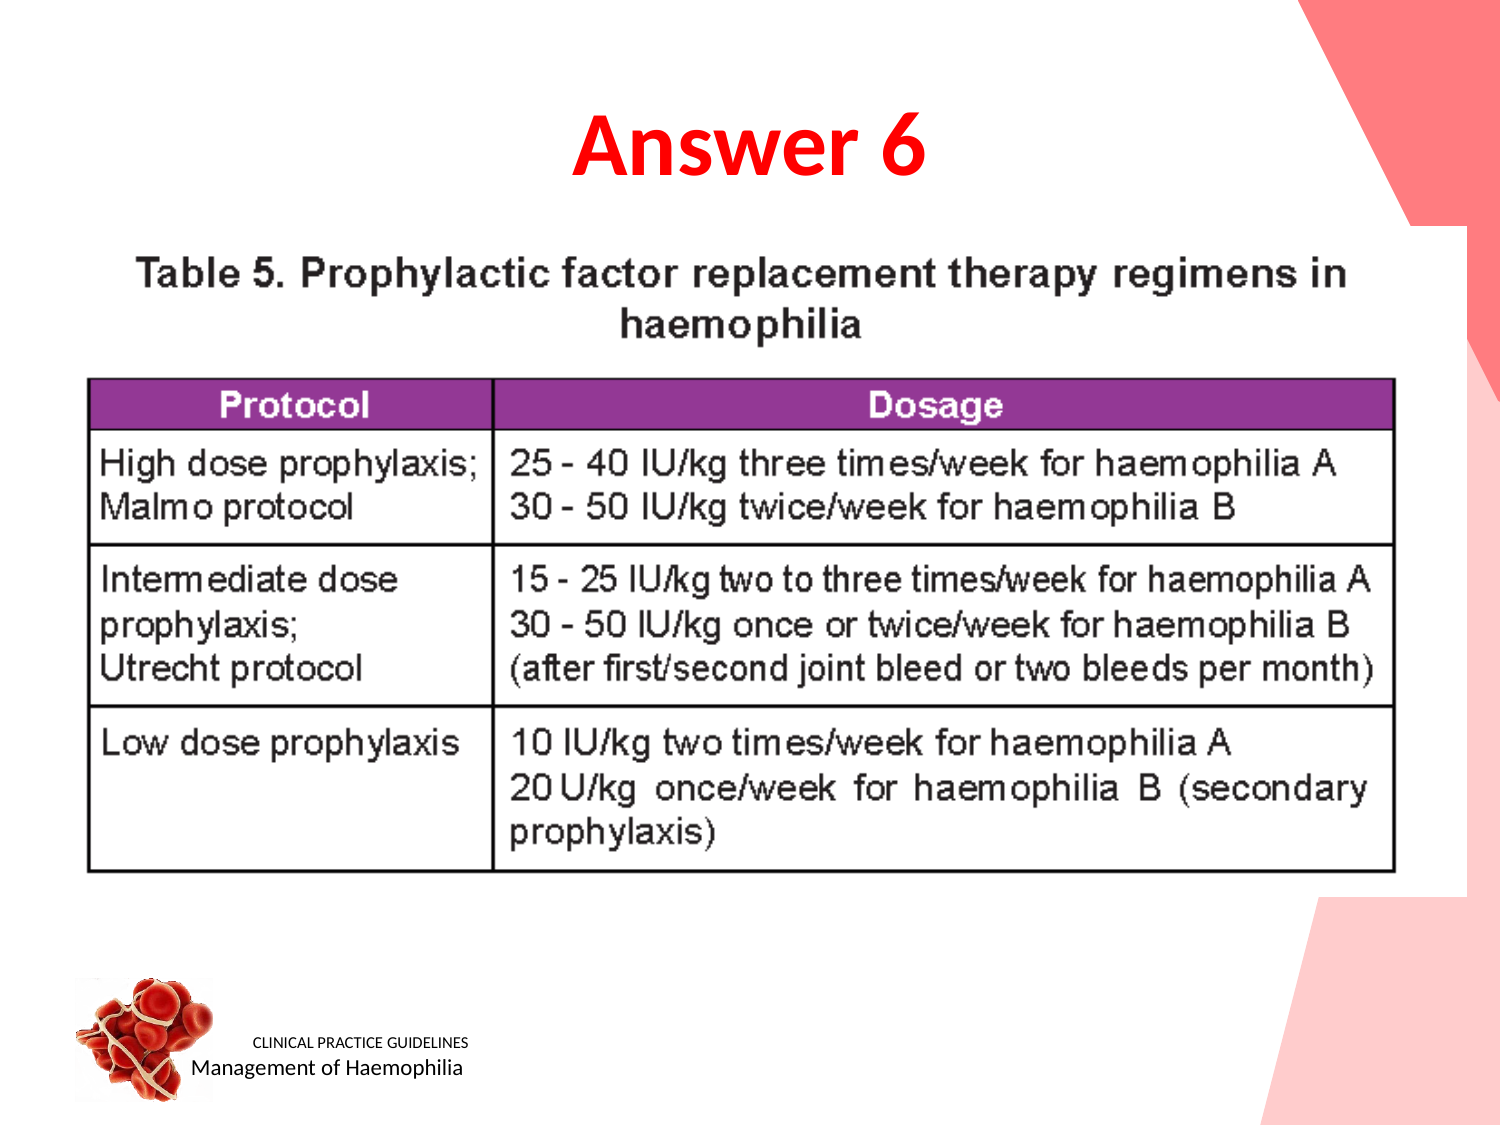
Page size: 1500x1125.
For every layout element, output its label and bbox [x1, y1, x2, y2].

text_box [74, 0, 1500, 1125]
picture [24, 226, 1467, 898]
